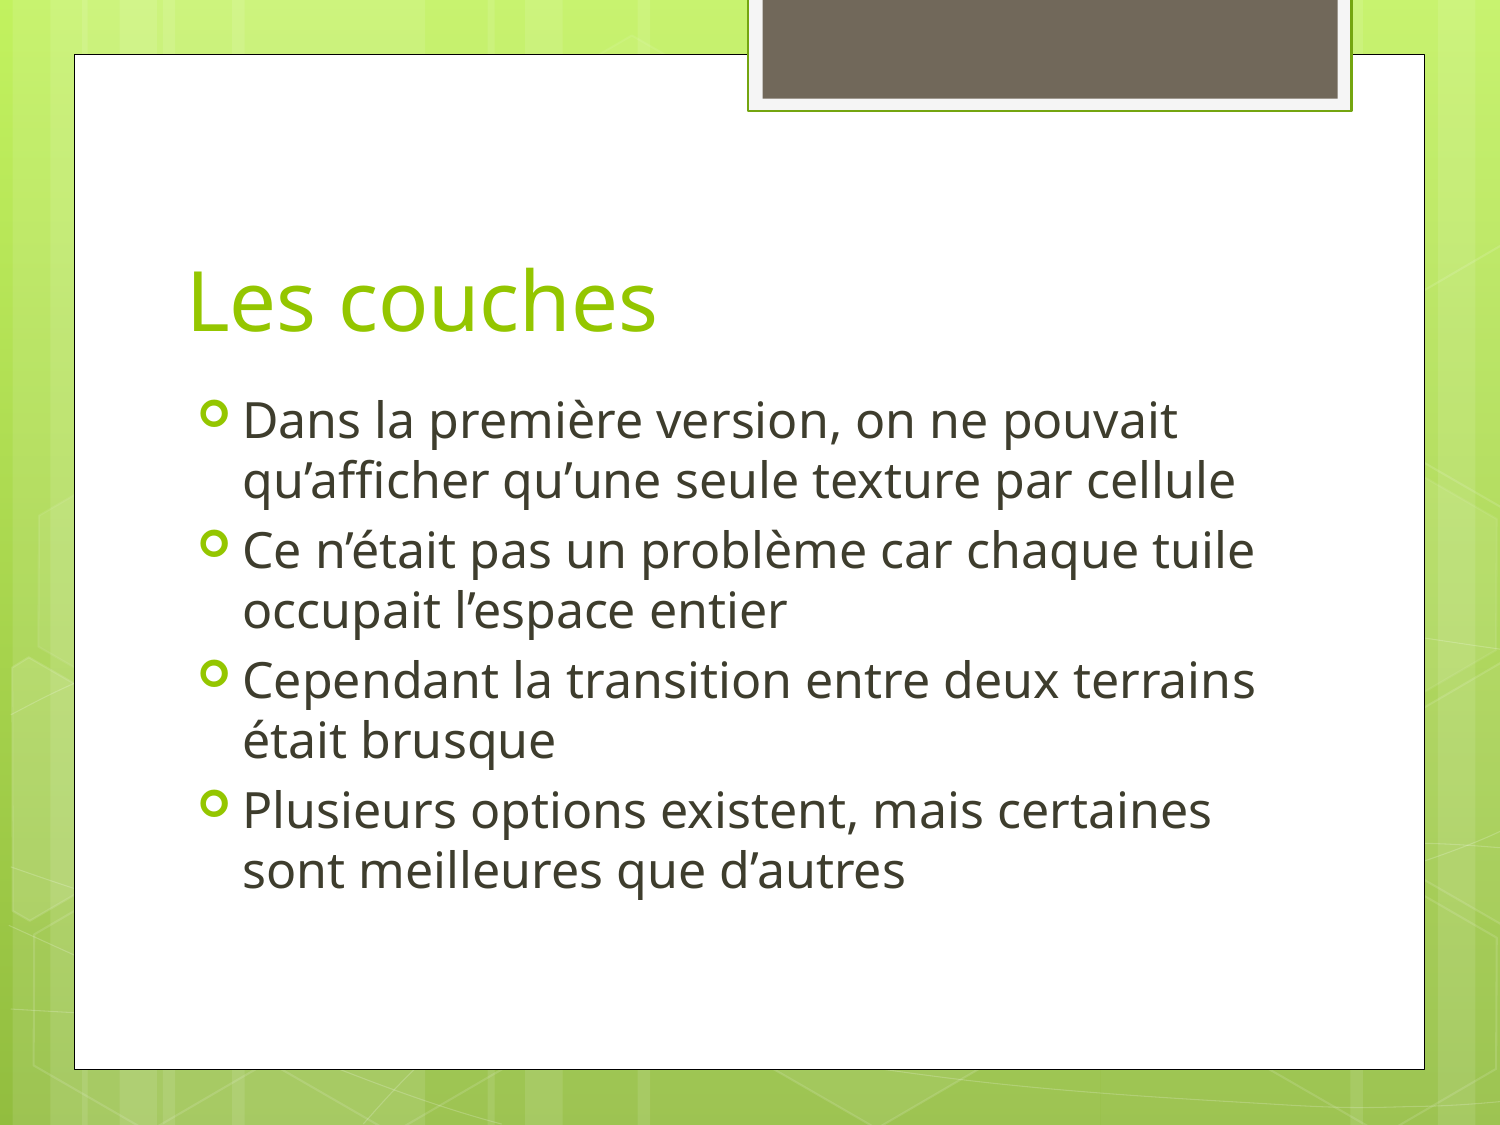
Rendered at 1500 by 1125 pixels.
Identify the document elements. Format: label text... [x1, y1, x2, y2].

list Dans la première version, on ne pouvait qu’afficher qu’une seule texture par cellule Ce n’était pas un problème car chaque tuile occupait l’espace entier Cependant la transition entre deux terrains était brusque Plusieurs options existent, mais certaines sont meilleures que d’autres [171, 381, 1283, 957]
title Les couches [171, 168, 1324, 357]
